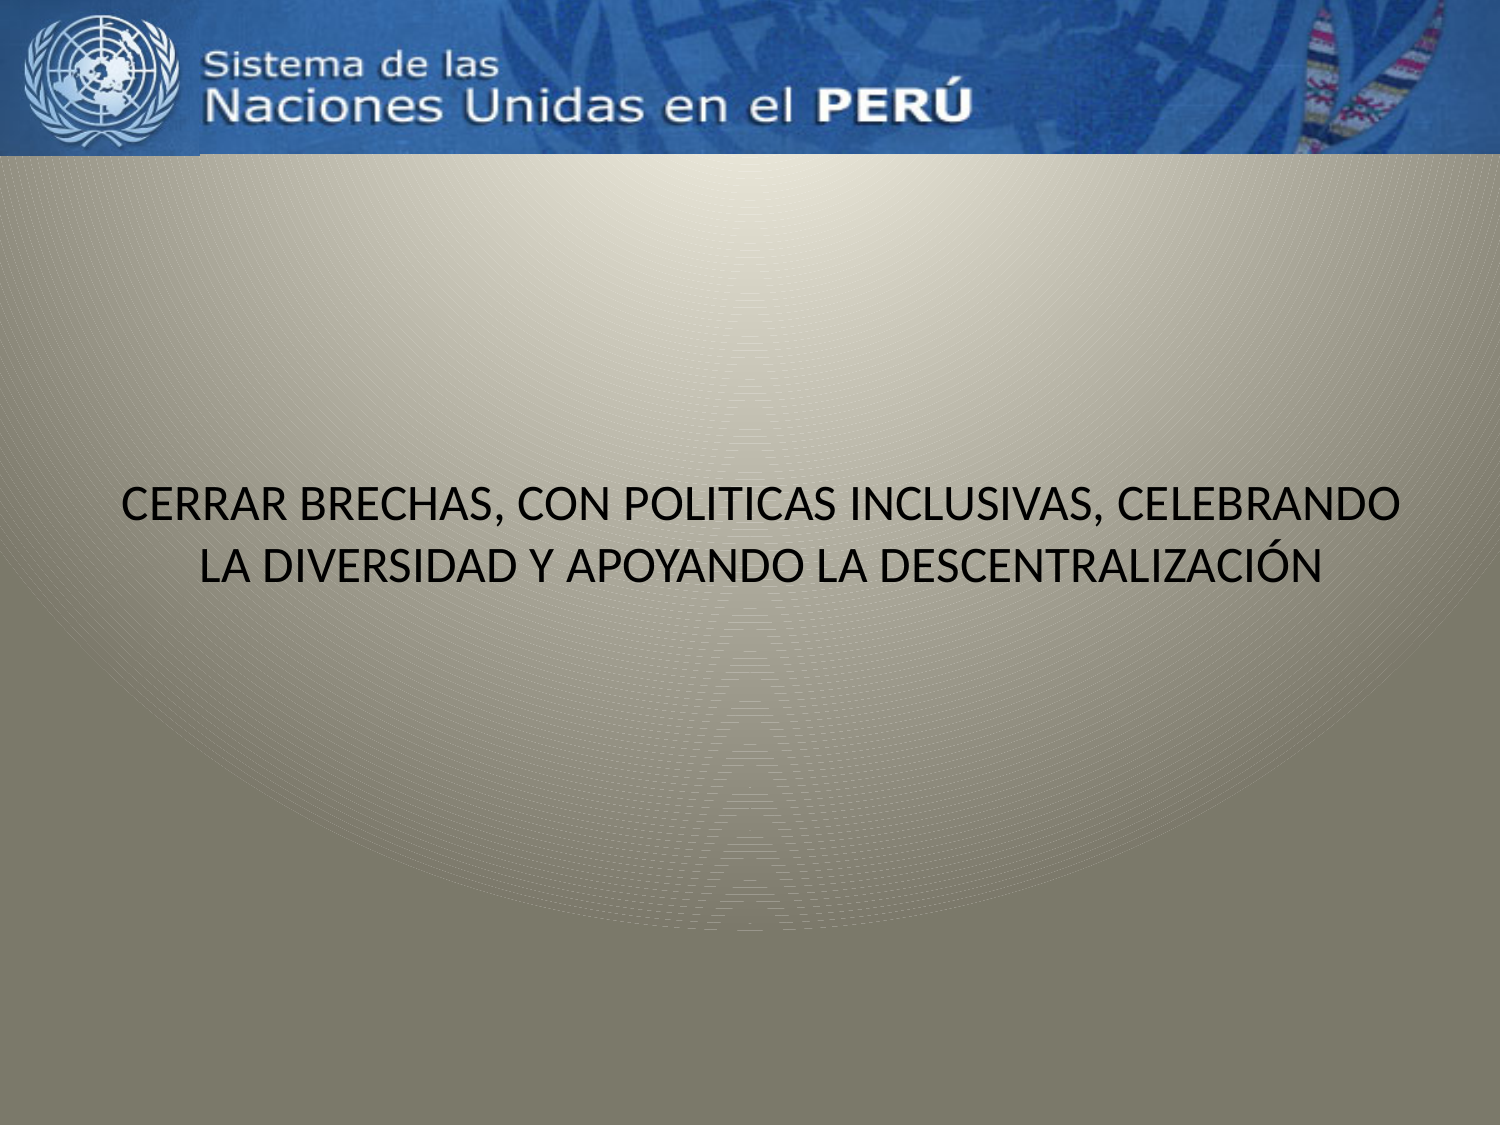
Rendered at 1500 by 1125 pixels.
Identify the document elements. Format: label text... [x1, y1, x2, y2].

title CERRAR BRECHAS, CON POLITICAS INCLUSIVAS, CELEBRANDO LA DIVERSIDAD Y APOYANDO LA DESCENTRALIZACIÓN [87, 437, 1438, 625]
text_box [0, 0, 1500, 156]
